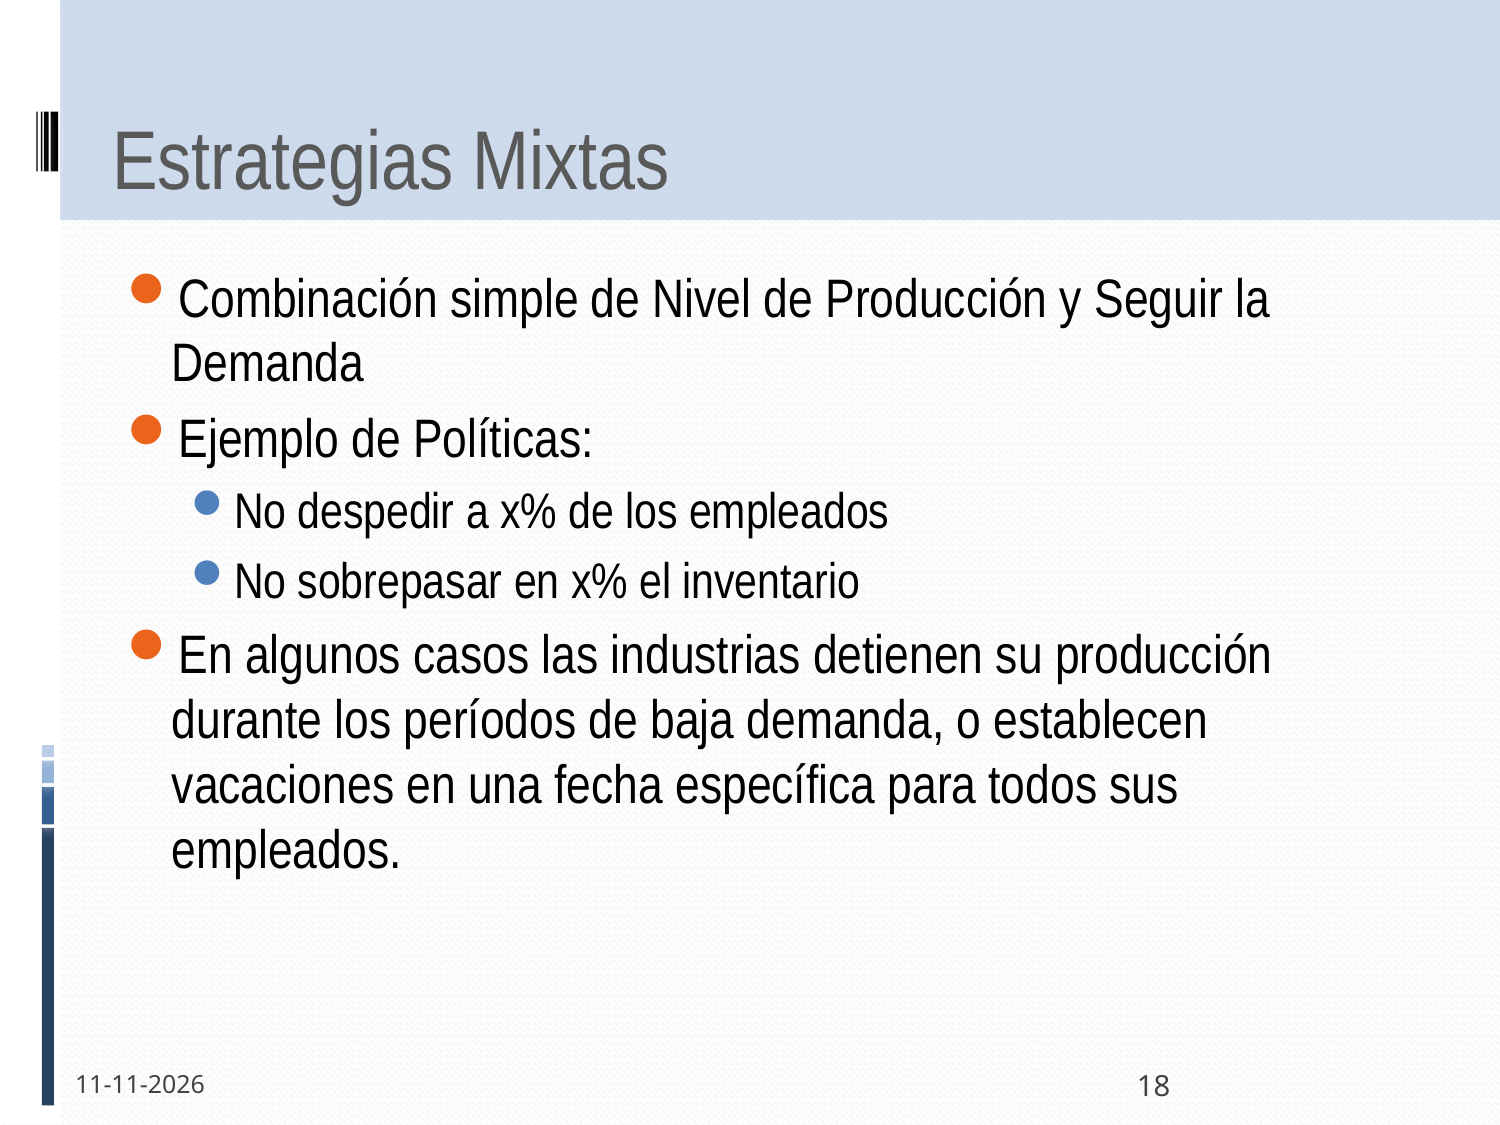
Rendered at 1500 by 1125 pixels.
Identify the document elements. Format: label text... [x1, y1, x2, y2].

slide_number 18 [1045, 1046, 1171, 1107]
list Combinación simple de Nivel de Producción y Seguir la Demanda Ejemplo de Políticas: No despedir a x% de los empleados No sobrepasar en x% el inventario En algunos casos las industrias detienen su producción durante los períodos de baja demanda, o establecen vacaciones en una fecha específica para todos sus empleados. [111, 255, 1436, 1038]
title Estrategias Mixtas [111, 18, 1436, 207]
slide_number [75, 1042, 243, 1103]
